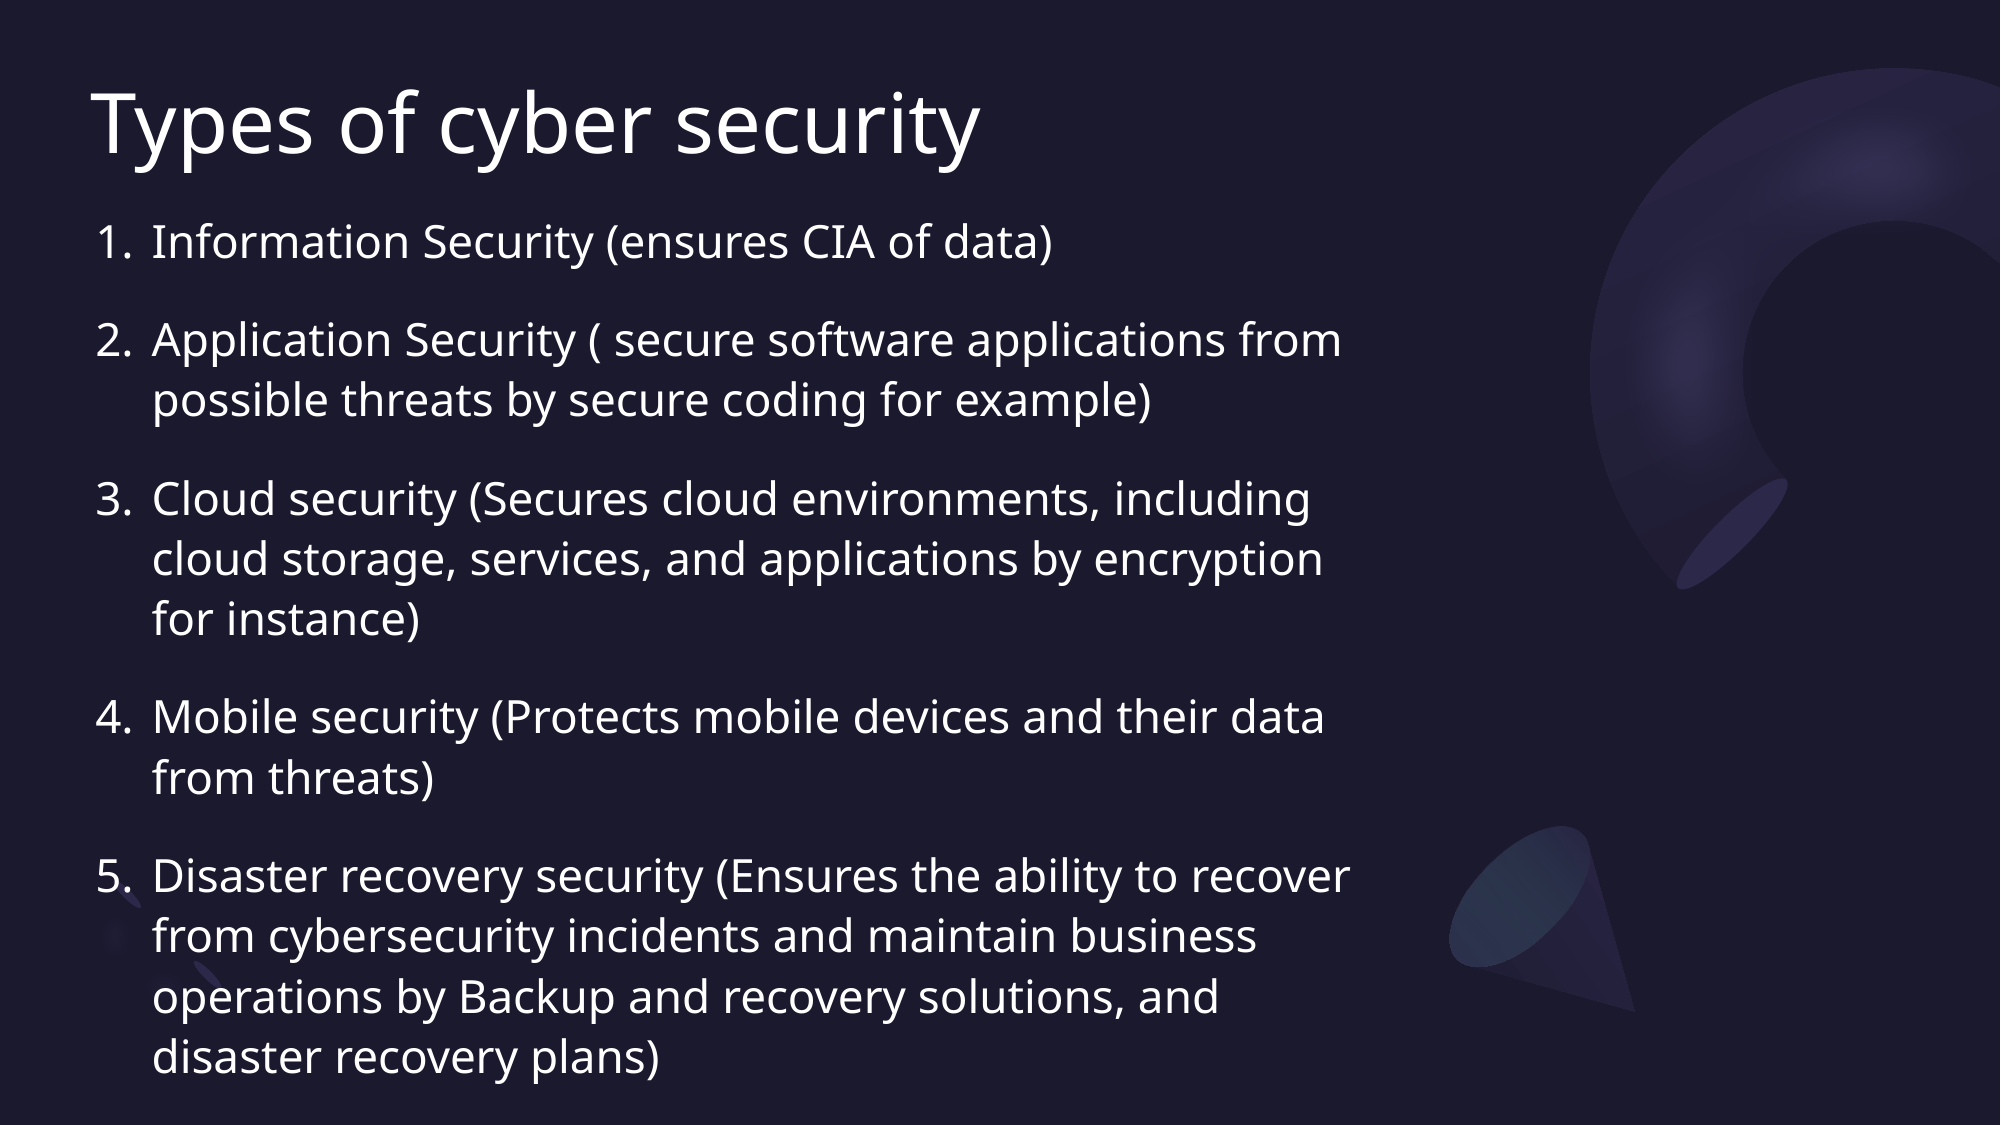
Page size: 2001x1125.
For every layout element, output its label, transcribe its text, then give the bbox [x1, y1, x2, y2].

list Information Security (ensures CIA of data) Application Security ( secure software applications from possible threats by secure coding for example) Cloud security (Secures cloud environments, including cloud storage, services, and applications by encryption for instance) Mobile security (Protects mobile devices and their data from threats) Disaster recovery security (Ensures the ability to recover from cybersecurity incidents and maintain business operations by Backup and recovery solutions, and disaster recovery plans) Network Security……….HMMMM??? [95, 207, 1397, 998]
title Types of cyber security [90, 81, 1397, 320]
